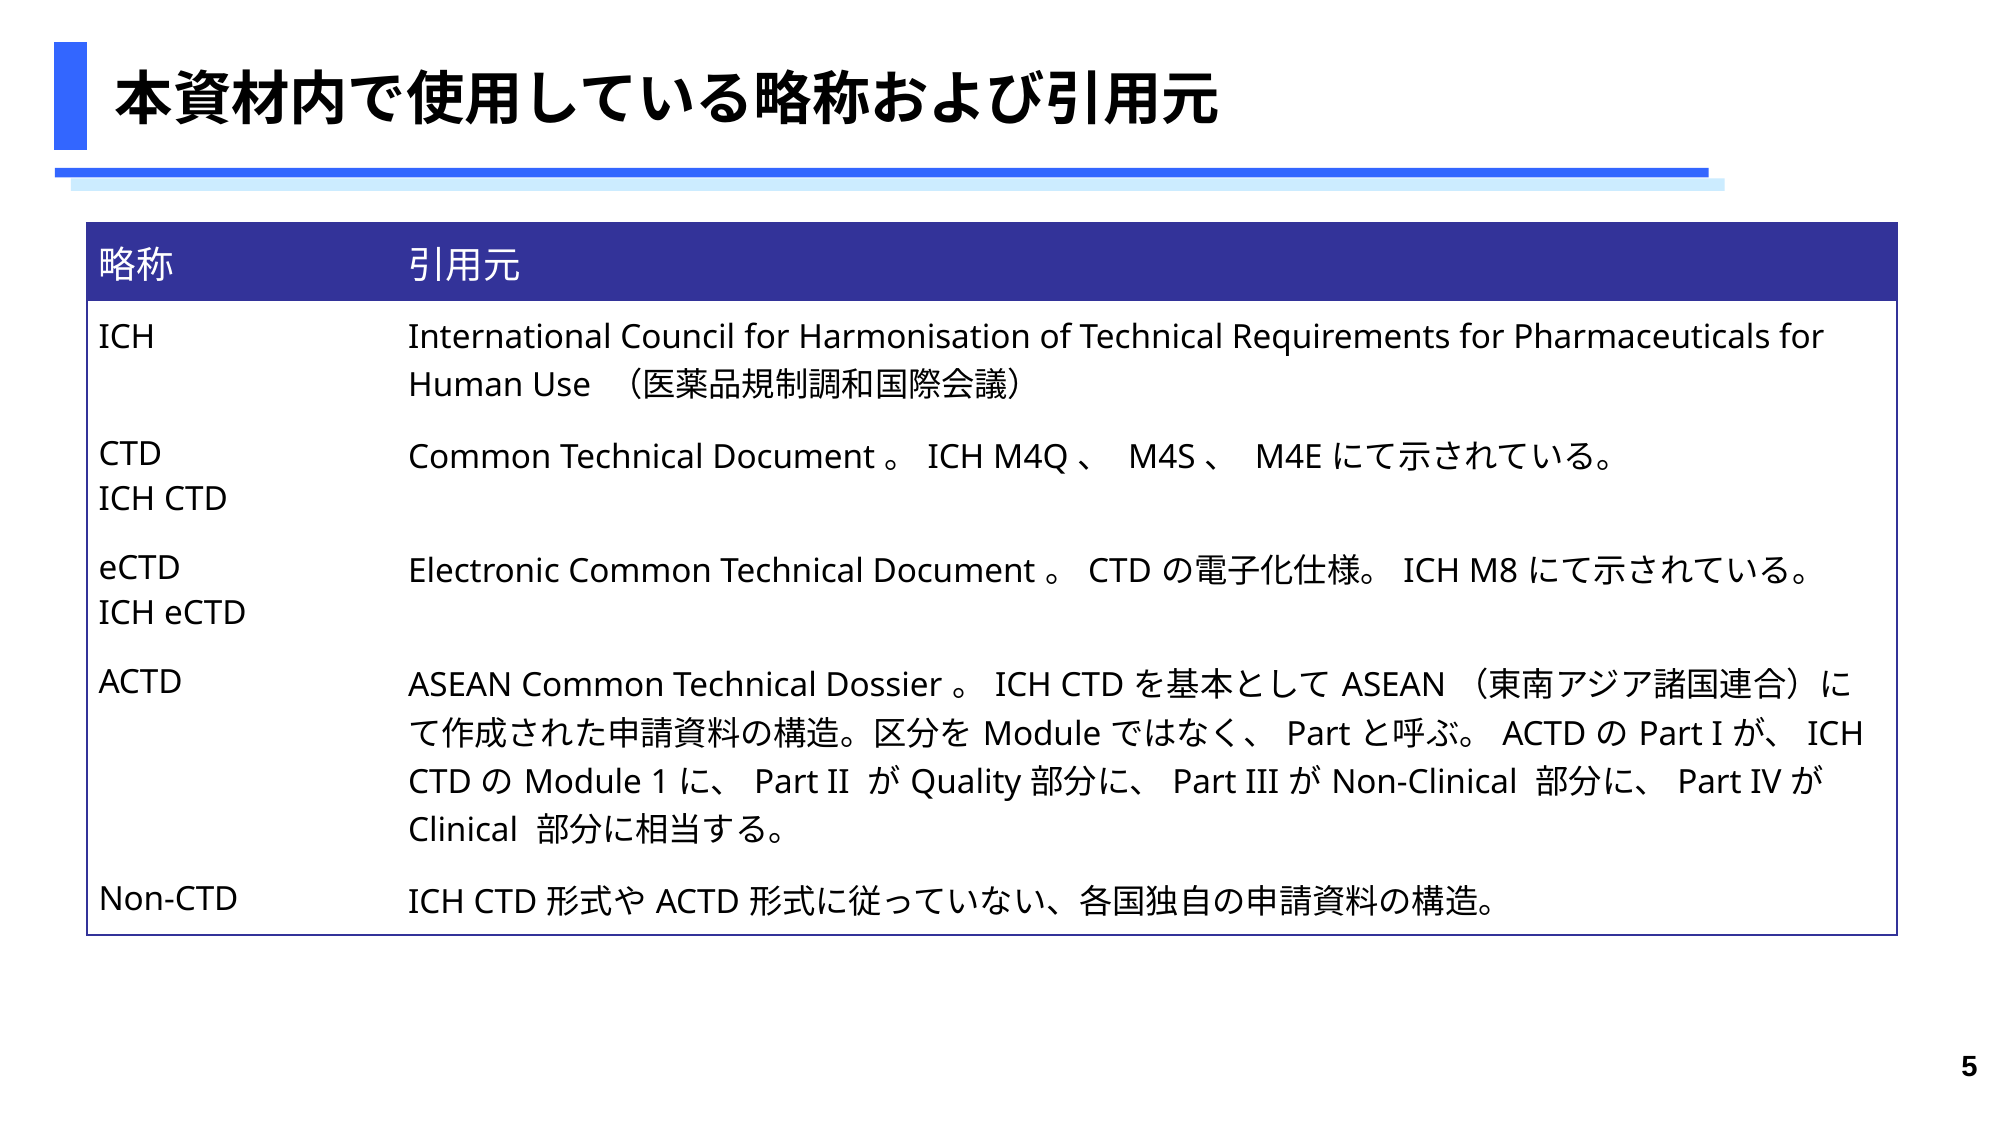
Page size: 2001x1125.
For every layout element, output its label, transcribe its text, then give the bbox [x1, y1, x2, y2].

table_header 略称 [88, 224, 396, 301]
table_cell International Council for Harmonisation of Technical Requirements for Pharmaceuticals for Human Use （医薬品規制調和国際会議） [396, 301, 1896, 418]
table_cell Non-CTD [88, 863, 396, 934]
slide_number 5 [1801, 1039, 1993, 1118]
table_cell Electronic Common Technical Document。CTDの電子化仕様。ICH M8にて示されている。 [396, 533, 1896, 647]
table_cell ICH [88, 301, 396, 418]
table_cell ACTD [88, 647, 396, 863]
table_header 引用元 [396, 224, 1896, 301]
table_cell ASEAN Common Technical Dossier。ICH CTDを基本としてASEAN（東南アジア諸国連合）にて作成された申請資料の構造。区分をModuleではなく、Partと呼ぶ。ACTDのPart Iが、ICH CTDのModule 1に、Part II がQuality部分に、Part IIIがNon-Clinical 部分に、Part IVがClinical 部分に相当する。 [396, 647, 1896, 863]
table_cell CTD ICH CTD [88, 418, 396, 533]
table_cell Common Technical Document。ICH M4Q、 M4S、 M4Eにて示されている。 [396, 418, 1896, 533]
table_cell ICH CTD形式やACTD形式に従っていない、各国独自の申請資料の構造。 [396, 863, 1896, 934]
table_cell eCTD ICH eCTD [88, 533, 396, 647]
title 本資材内で使用している略称および引用元 [99, 31, 1900, 161]
